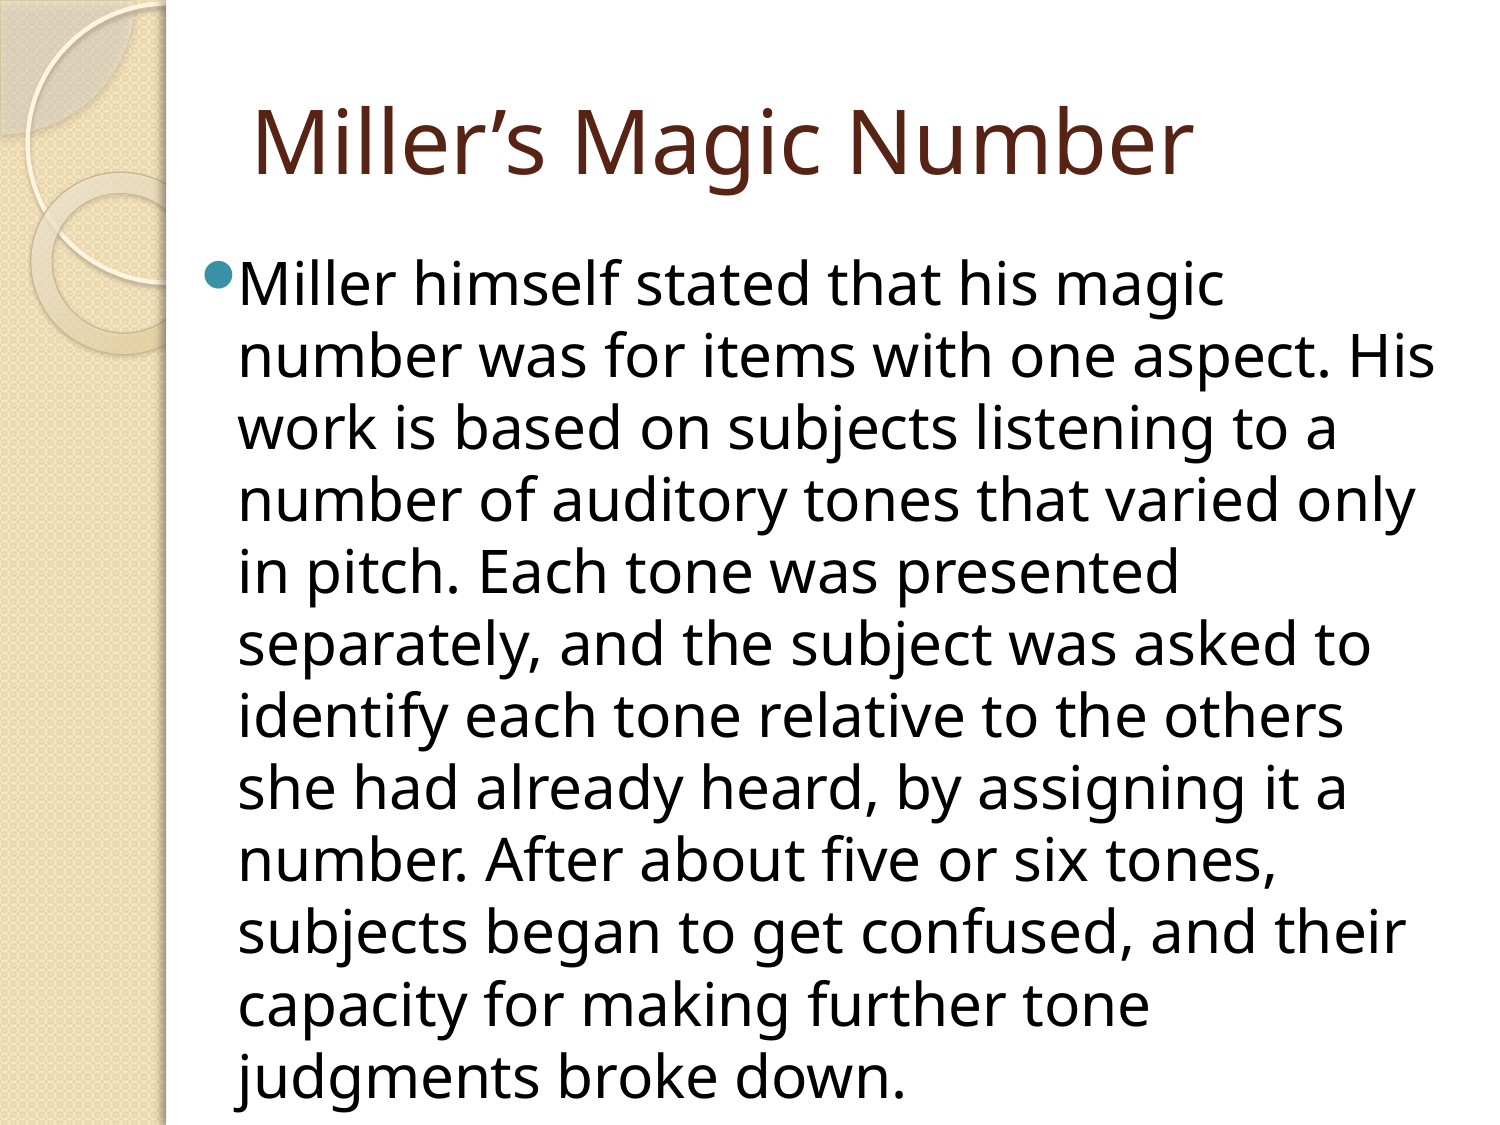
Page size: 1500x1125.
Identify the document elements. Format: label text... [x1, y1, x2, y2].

title Miller’s Magic Number [235, 45, 1466, 233]
list Miller himself stated that his magic number was for items with one aspect. His work is based on subjects listening to a number of auditory tones that varied only in pitch. Each tone was presented separately, and the subject was asked to identify each tone relative to the others she had already heard, by assigning it a number. After about five or six tones, subjects began to get confused, and their capacity for making further tone judgments broke down. [174, 237, 1466, 1125]
